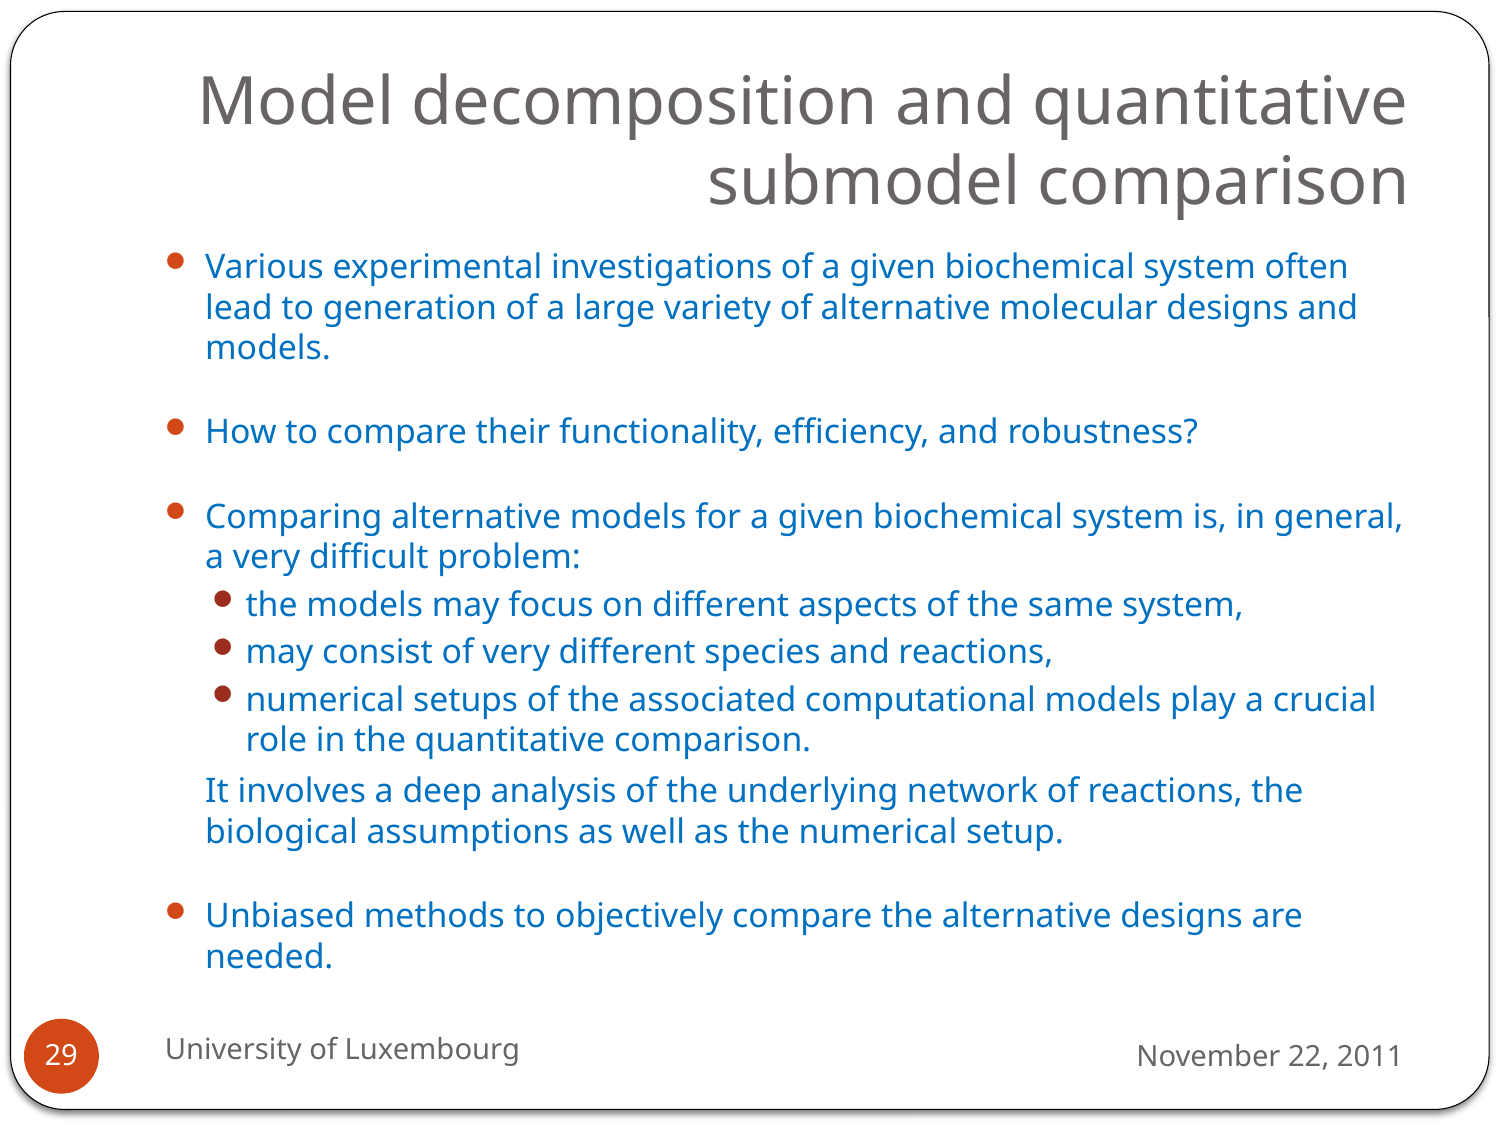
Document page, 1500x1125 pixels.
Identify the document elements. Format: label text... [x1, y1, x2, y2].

footer University of Luxembourg [150, 1012, 800, 1088]
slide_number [1012, 1015, 1419, 1094]
list Various experimental investigations of a given biochemical system often lead to generation of a large variety of alternative molecular designs and models. How to compare their functionality, efficiency, and robustness? Comparing alternative models for a given biochemical system is, in general, a very difficult problem: the models may focus on different aspects of the same system, may consist of very different species and reactions, numerical setups of the associated computational models play a crucial role in the quantitative comparison. It involves a deep analysis of the underlying network of reactions, the biological assumptions as well as the numerical setup. Unbiased methods to objectively compare the alternative designs are needed. [150, 237, 1425, 988]
slide_number 29 [23, 1018, 99, 1094]
title Model decomposition and quantitative submodel comparison [150, 45, 1425, 233]
